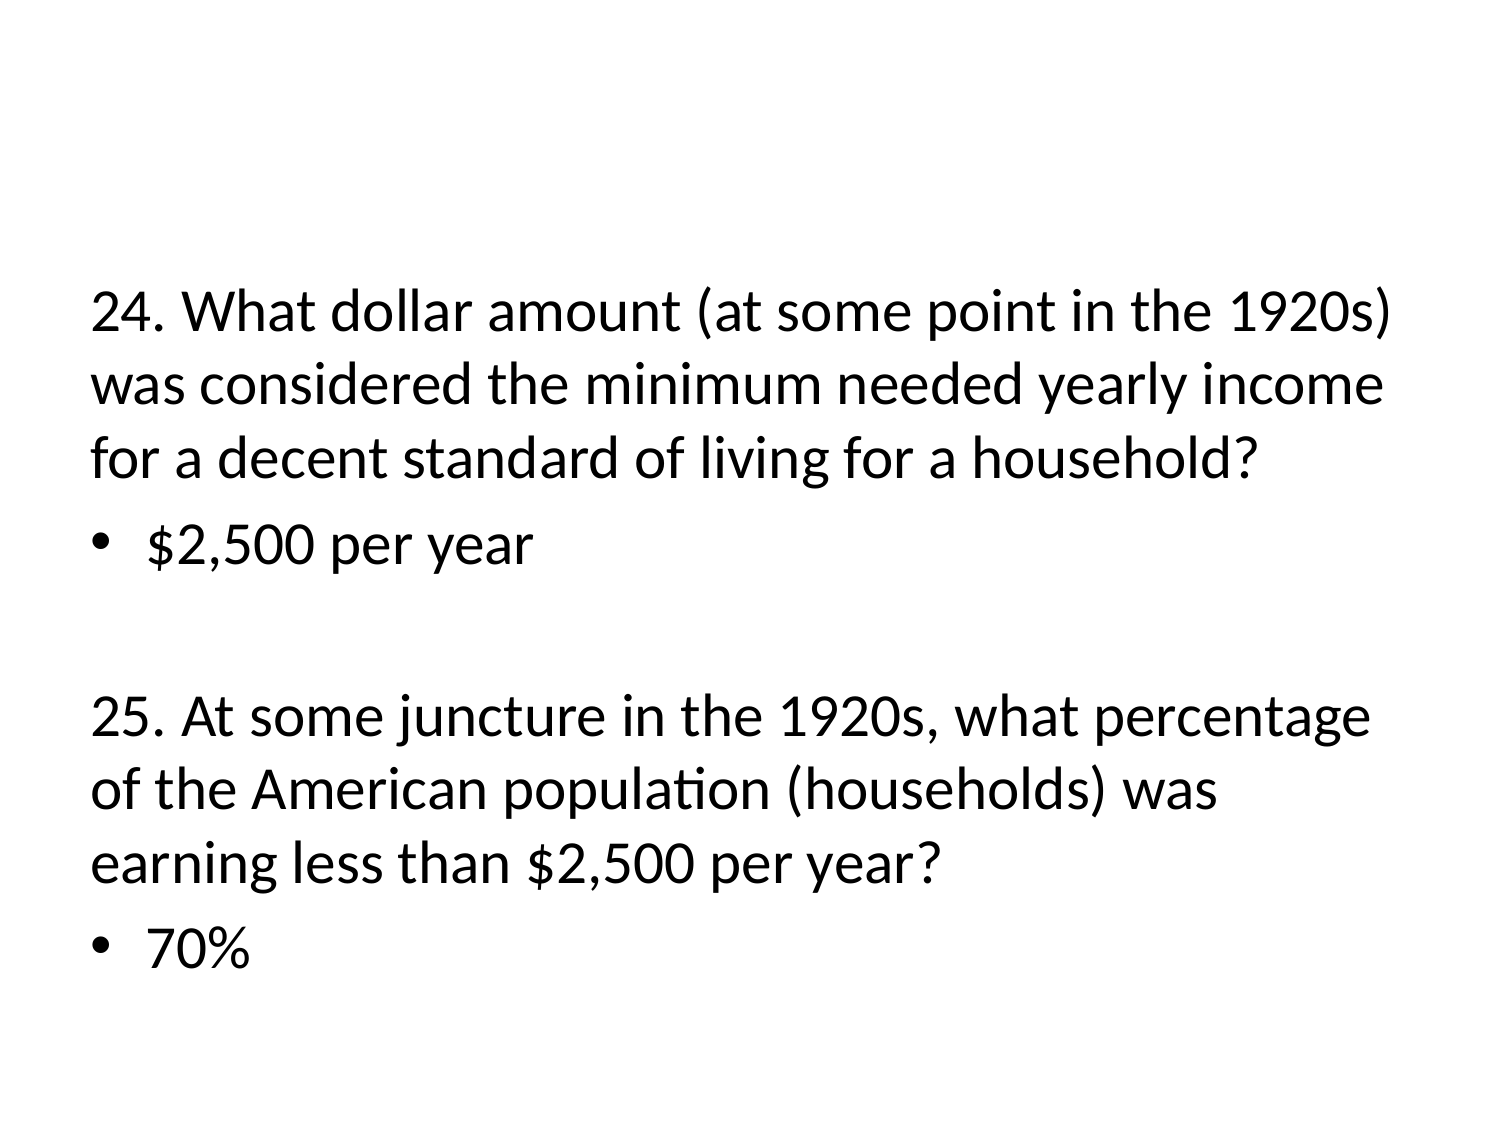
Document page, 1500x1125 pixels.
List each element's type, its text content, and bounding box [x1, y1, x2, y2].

list 24. What dollar amount (at some point in the 1920s) was considered the minimum needed yearly income for a decent standard of living for a household? $2,500 per year 25. At some juncture in the 1920s, what percentage of the American population (households) was earning less than $2,500 per year? 70% [75, 262, 1425, 1005]
